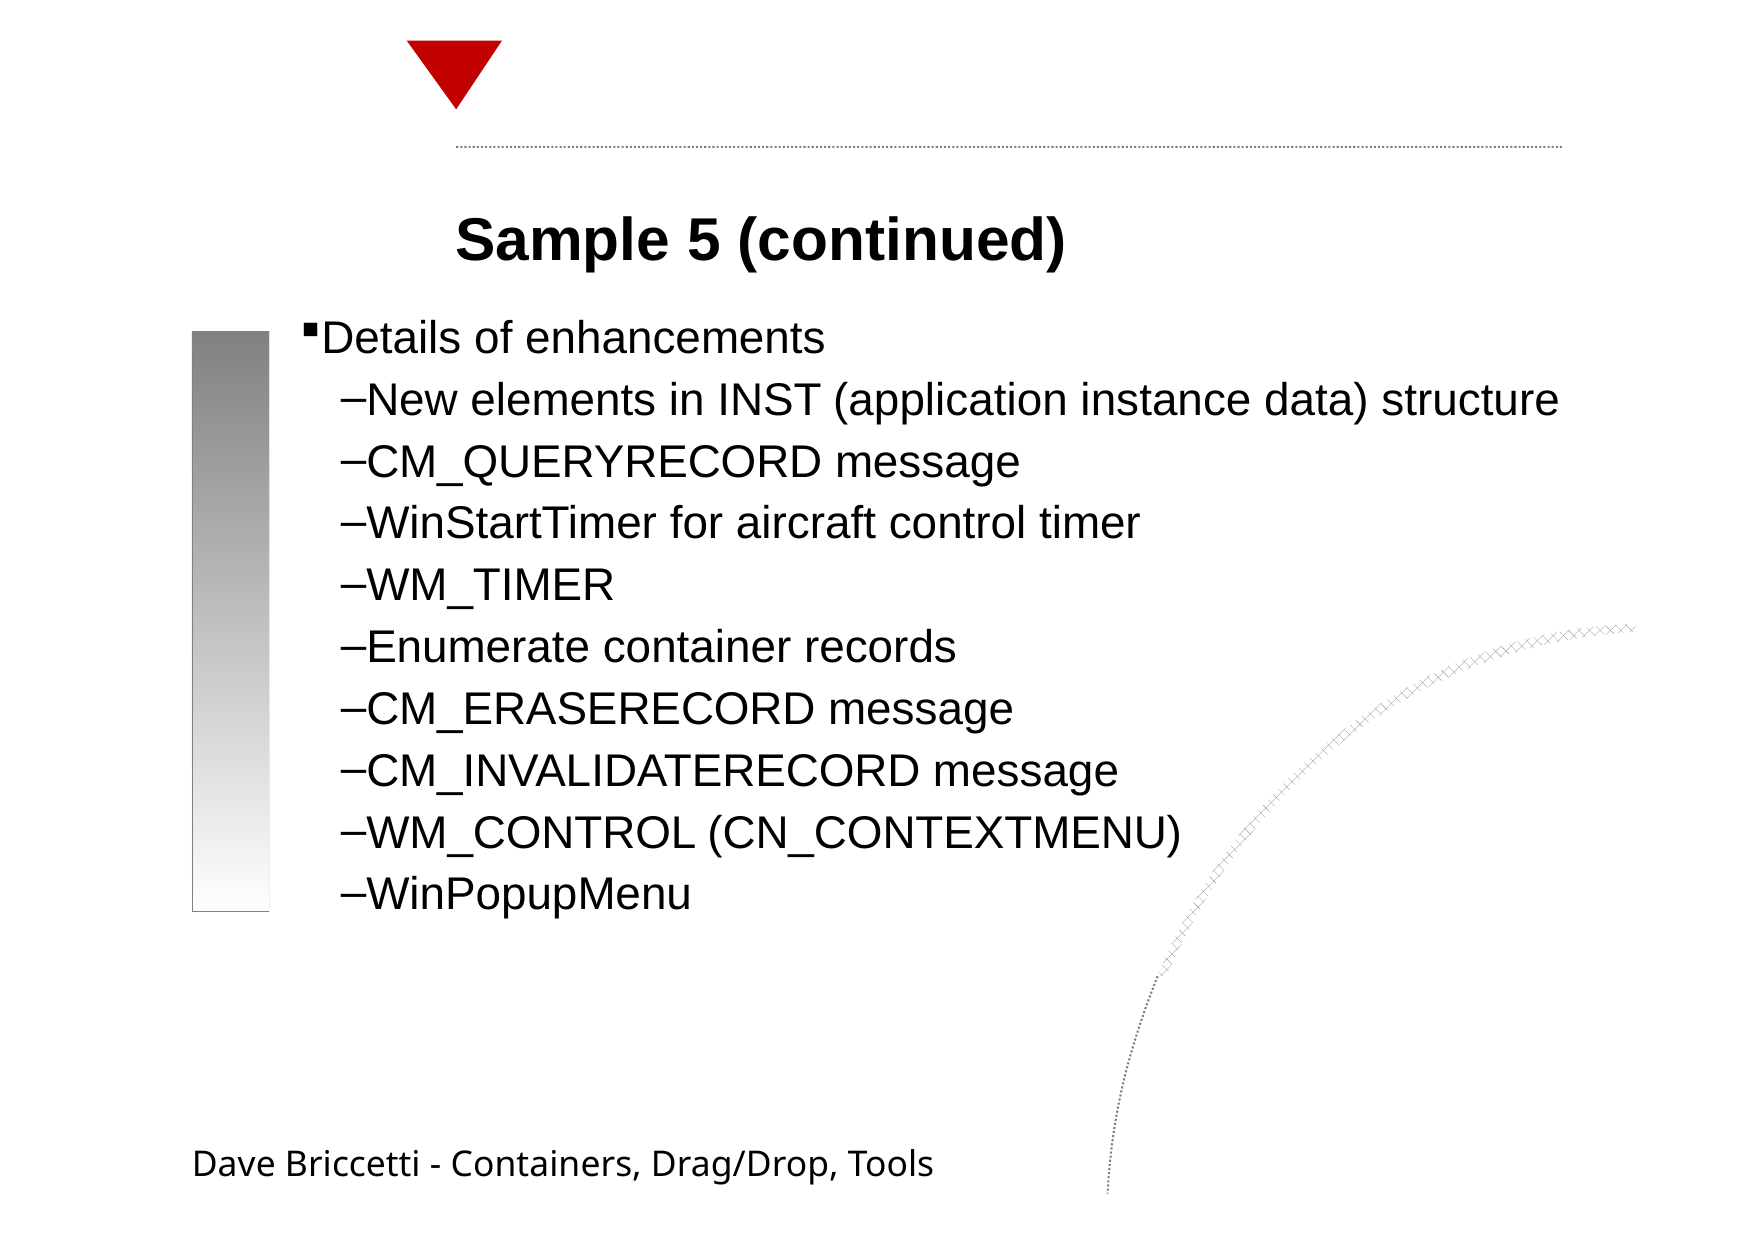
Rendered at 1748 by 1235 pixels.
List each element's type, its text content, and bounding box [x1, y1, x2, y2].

text_box [1157, 920, 1195, 977]
text_box Sample 5 (continued) [455, 200, 1568, 273]
text_box [1561, 624, 1636, 642]
text_box [406, 40, 503, 110]
text_box [191, 331, 270, 912]
text_box [1112, 976, 1158, 1141]
text_box Details of enhancements New elements in INST (application instance data) structure CM_QUERYRECORD message WinStartTimer for aircraft control timer WM_TIMER Enumerate container records CM_ERASERECORD message CM_INVALIDATERECORD message WM_CONTROL (CN_CONTEXTMENU) WinPopupMenu [300, 307, 1561, 920]
text_box Dave Briccetti - Containers, Drag/Drop, Tools [191, 1141, 1505, 1184]
